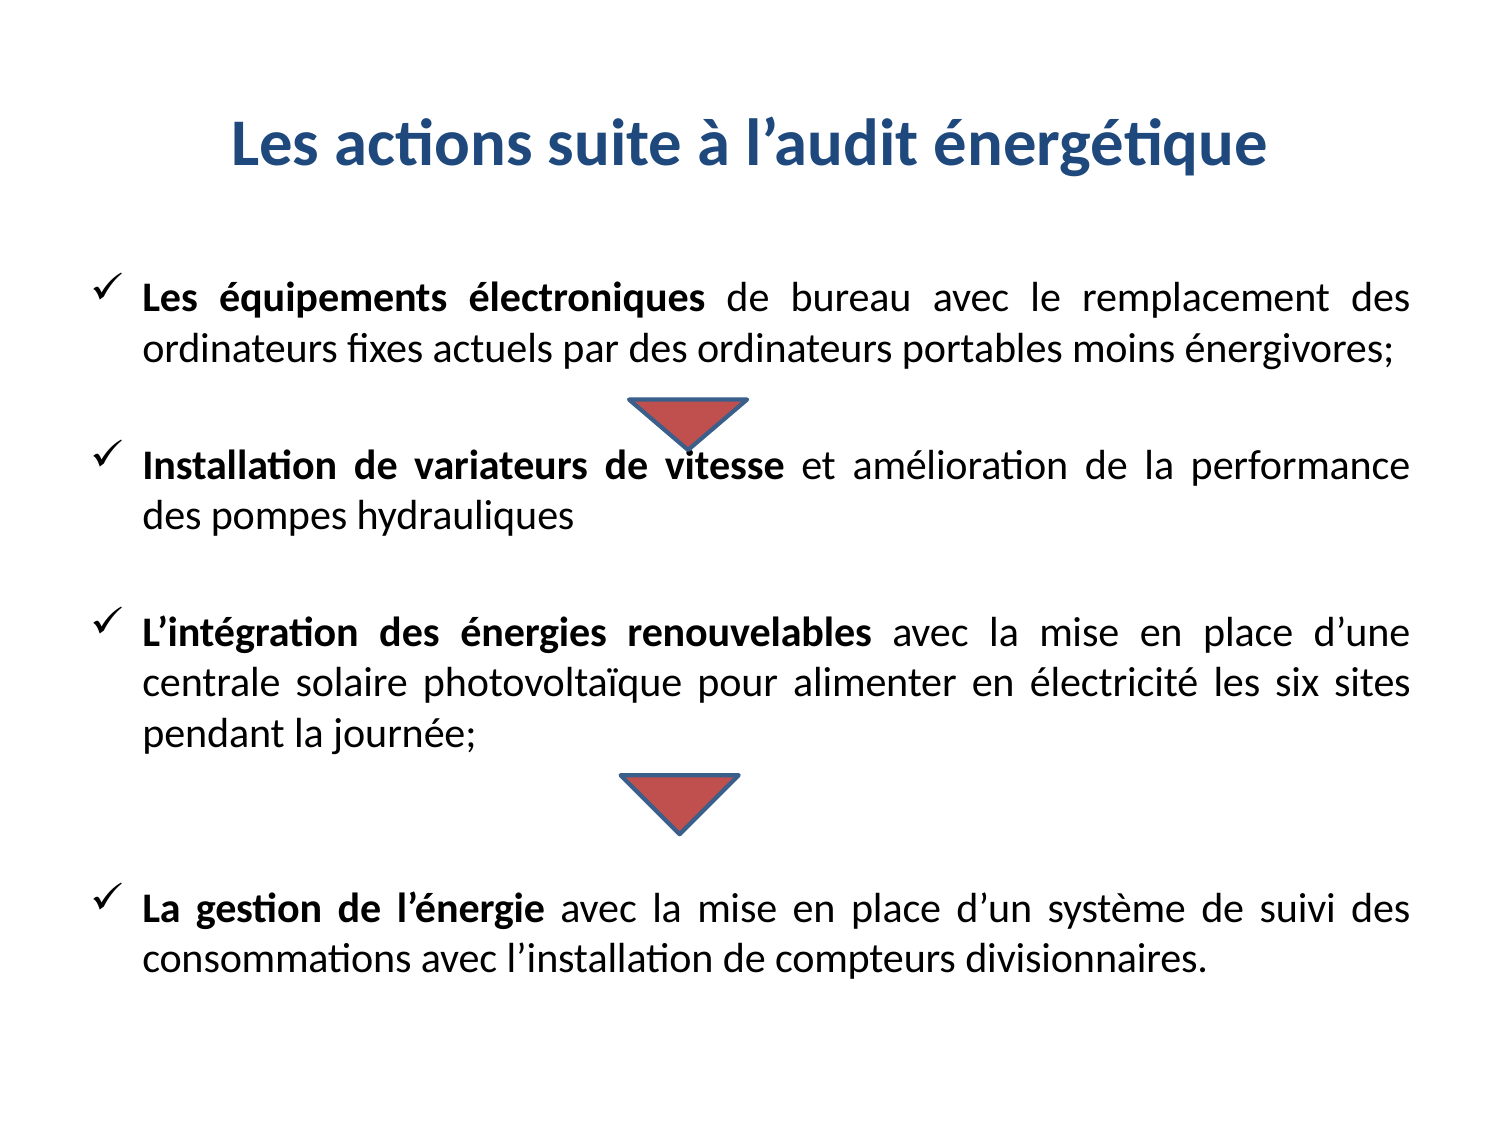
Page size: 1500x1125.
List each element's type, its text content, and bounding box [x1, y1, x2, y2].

text_box [618, 773, 741, 837]
text_box [627, 397, 750, 452]
list Les équipements électroniques de bureau avec le remplacement des ordinateurs fixes actuels par des ordinateurs portables moins énergivores; Installation de variateurs de vitesse et amélioration de la performance des pompes hydrauliques L’intégration des énergies renouvelables avec la mise en place d’une centrale solaire photovoltaïque pour alimenter en électricité les six sites pendant la journée; La gestion de l’énergie avec la mise en place d’un système de suivi des consommations avec l’installation de compteurs divisionnaires. [75, 262, 1425, 1005]
title Les actions suite à l’audit énergétique [75, 45, 1425, 233]
